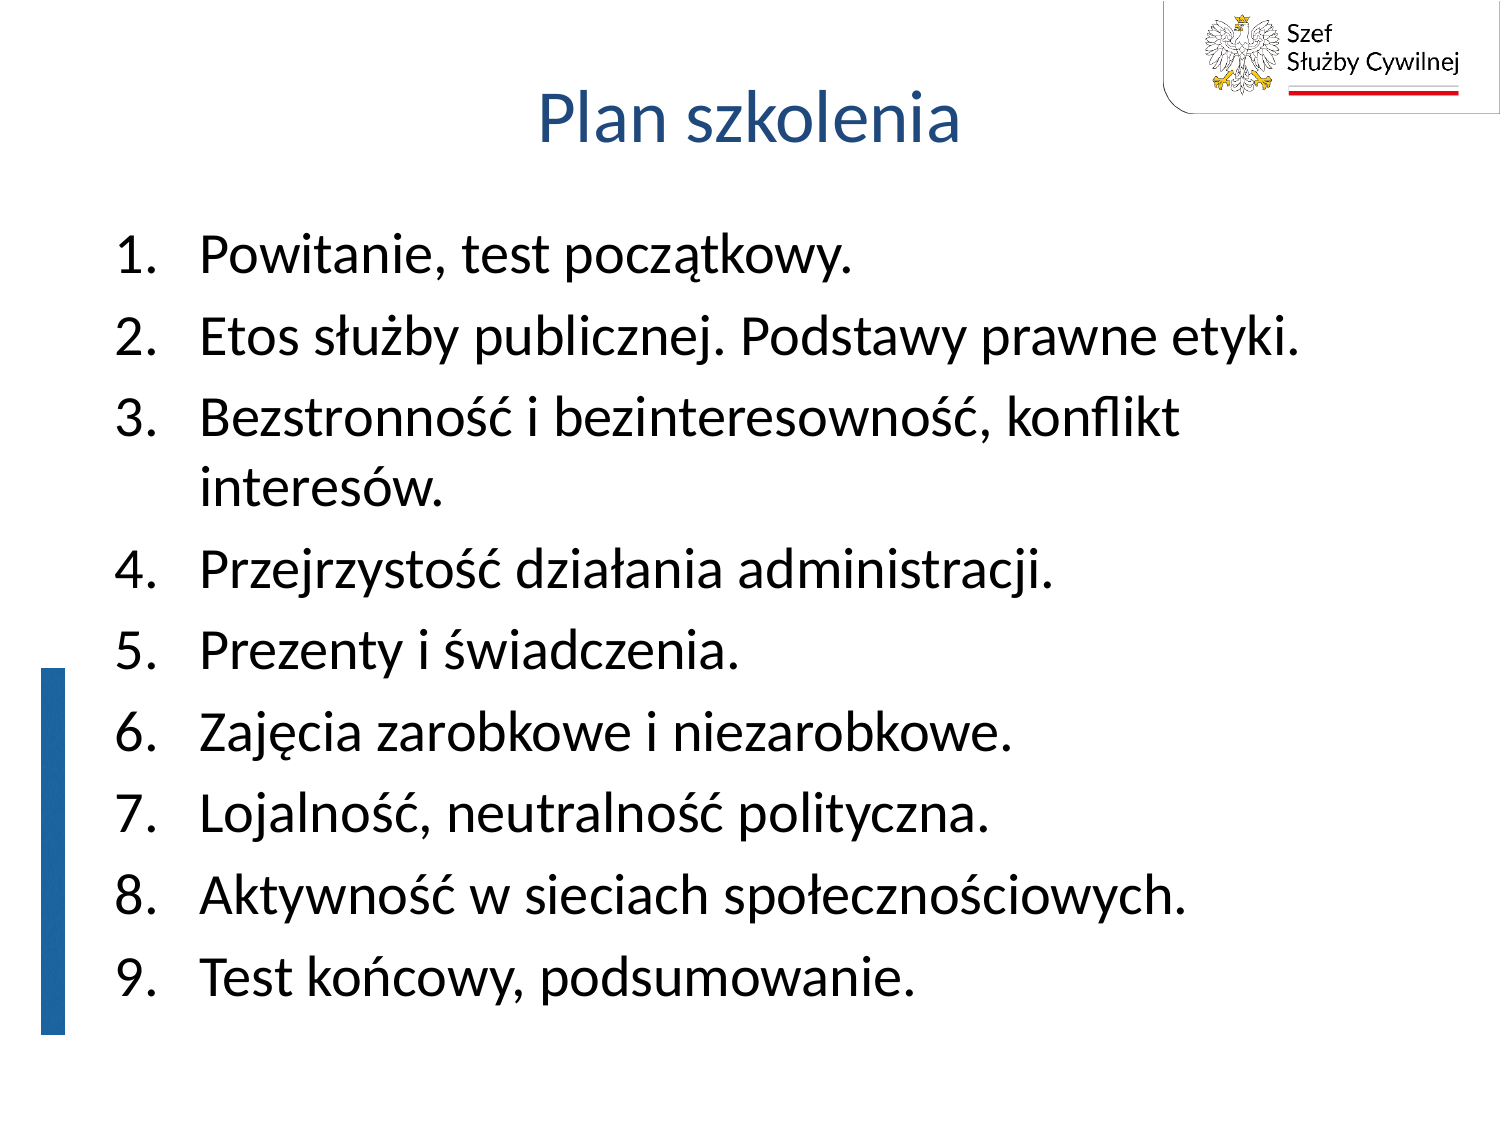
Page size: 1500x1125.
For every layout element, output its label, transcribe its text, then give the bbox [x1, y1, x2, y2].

title Plan szkolenia [100, 60, 1400, 185]
picture [1163, 0, 1500, 114]
list Powitanie, test początkowy. Etos służby publicznej. Podstawy prawne etyki. Bezstronność i bezinteresowność, konflikt interesów. Przejrzystość działania administracji. Prezenty i świadczenia. Zajęcia zarobkowe i niezarobkowe. Lojalność, neutralność polityczna. Aktywność w sieciach społecznościowych. Test końcowy, podsumowanie. [100, 208, 1400, 1024]
picture [41, 668, 65, 1035]
